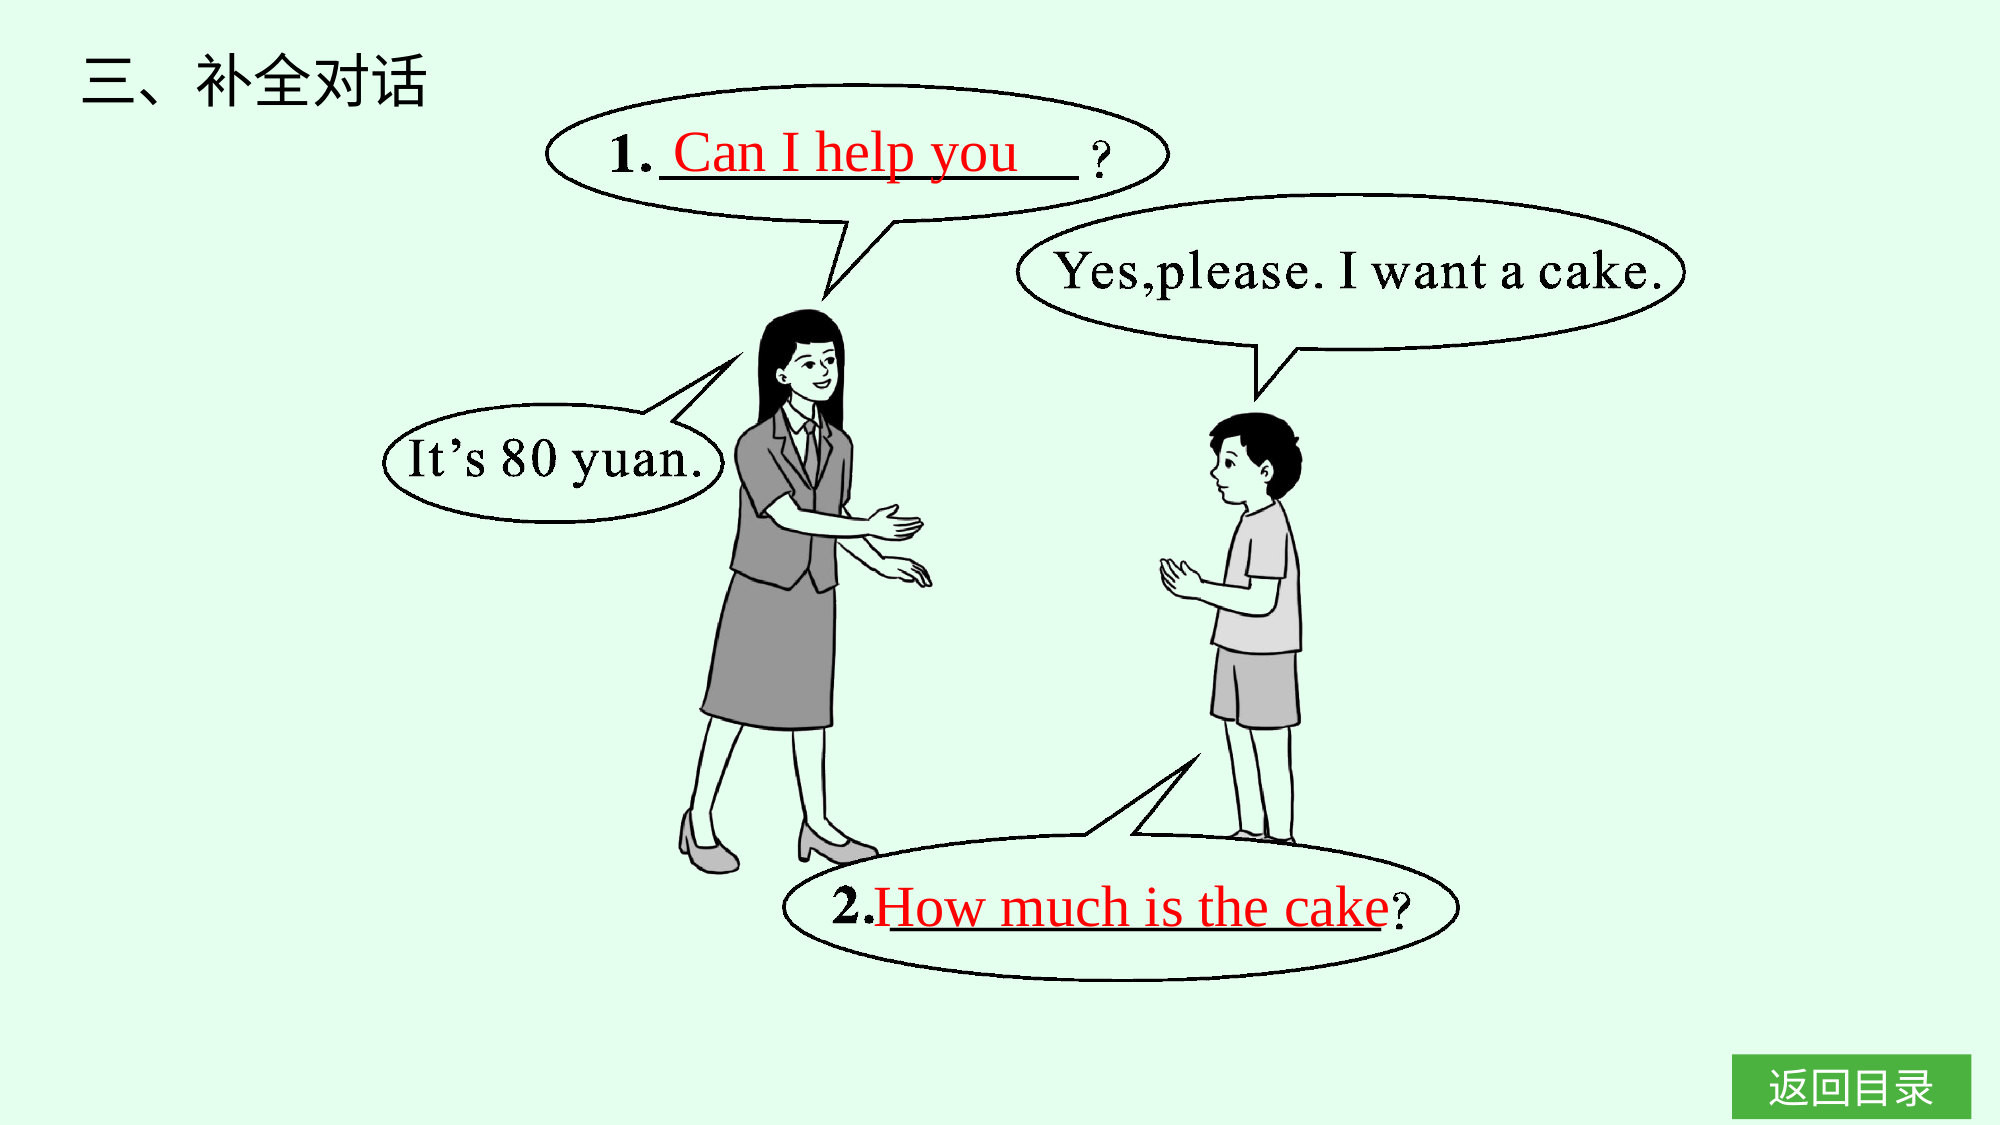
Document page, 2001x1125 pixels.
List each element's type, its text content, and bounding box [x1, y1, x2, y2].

text_box 三、补全对话 [64, 15, 444, 121]
picture [380, 78, 1686, 982]
